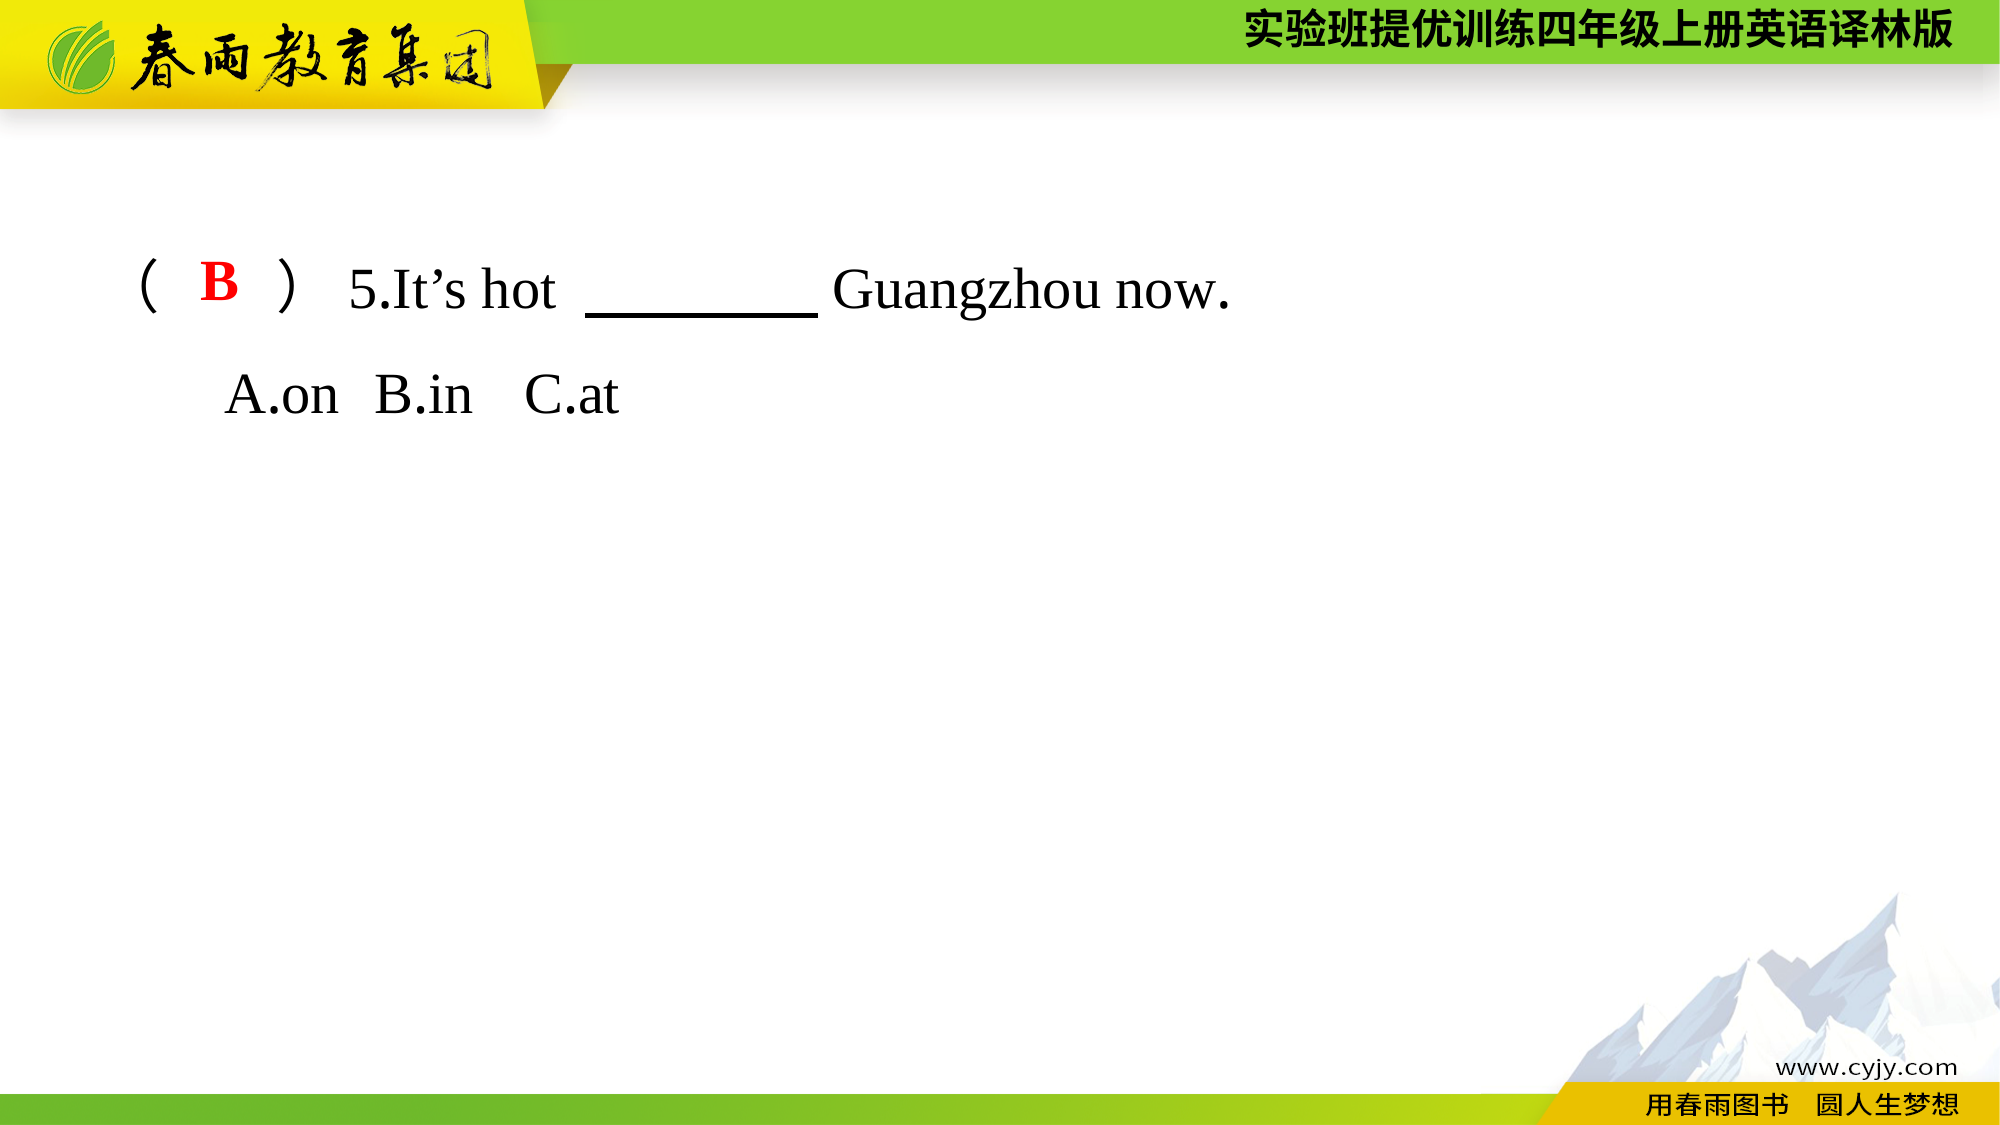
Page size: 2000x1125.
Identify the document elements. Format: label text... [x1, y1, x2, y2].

list （ ）5.It’s hot Guangzhou now. A.on B.in C.at [59, 208, 1944, 436]
picture [0, 0, 2000, 1125]
text_box B [185, 234, 254, 320]
